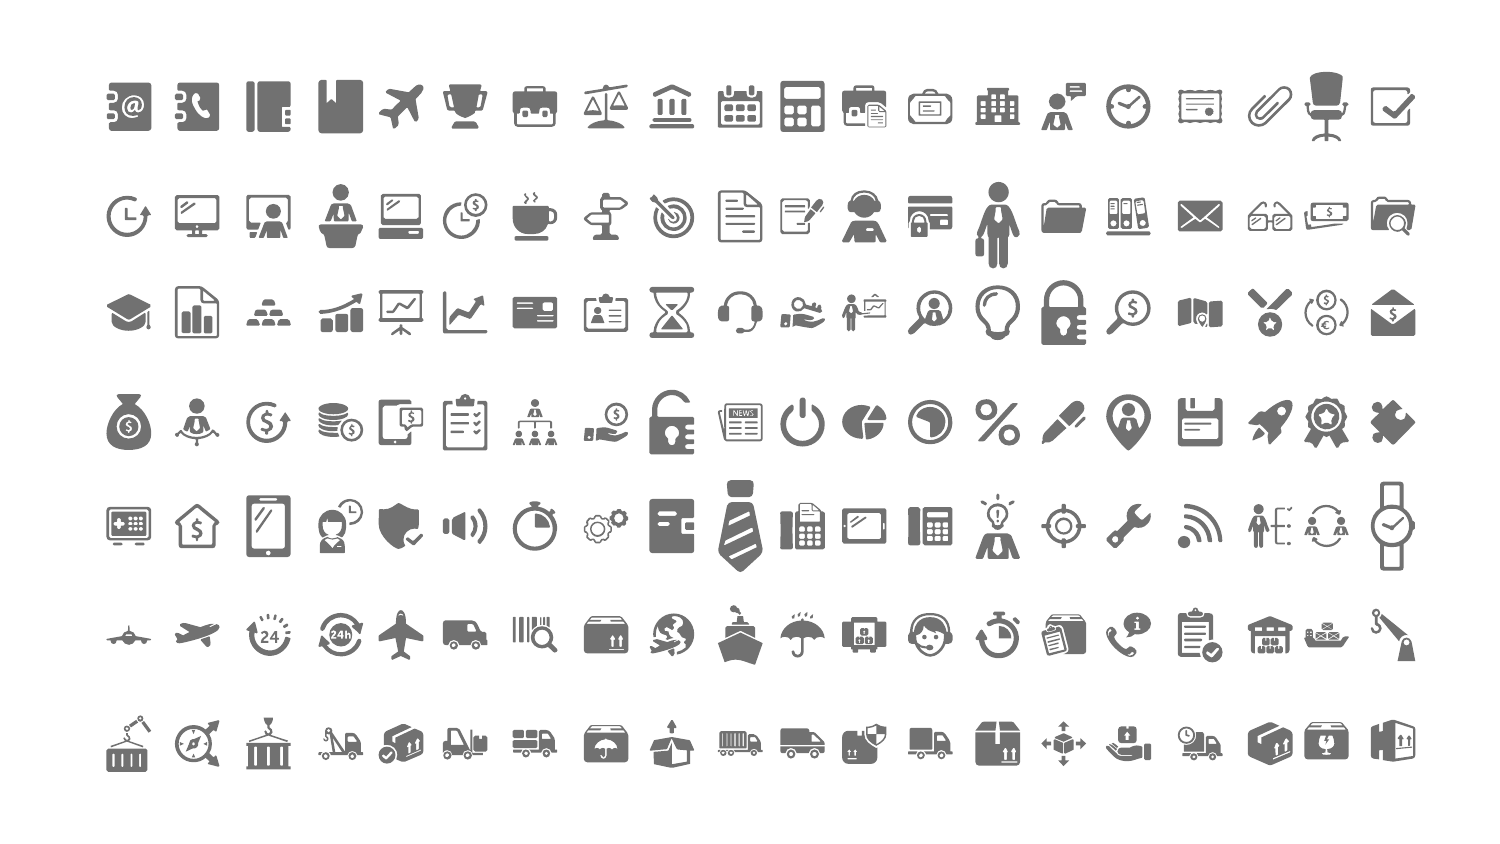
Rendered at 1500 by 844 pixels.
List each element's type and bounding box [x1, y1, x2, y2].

text_box [975, 721, 997, 731]
text_box [174, 82, 220, 132]
text_box [906, 290, 955, 335]
text_box [908, 612, 953, 657]
text_box [717, 85, 763, 128]
text_box [649, 498, 695, 554]
text_box [841, 404, 887, 441]
text_box [1053, 733, 1074, 754]
text_box [320, 612, 364, 647]
text_box [1247, 86, 1293, 127]
text_box [842, 723, 887, 764]
text_box [1144, 743, 1152, 761]
text_box [317, 183, 364, 249]
text_box [1105, 742, 1143, 762]
text_box [106, 293, 152, 331]
text_box [1247, 200, 1293, 232]
text_box [1041, 280, 1087, 345]
text_box [1247, 722, 1293, 766]
text_box [780, 746, 825, 759]
text_box [1118, 726, 1137, 744]
text_box [442, 727, 488, 760]
text_box [779, 502, 825, 550]
text_box [246, 401, 292, 444]
text_box [1370, 608, 1409, 642]
text_box [106, 506, 152, 546]
text_box [717, 479, 764, 573]
text_box [1304, 722, 1349, 760]
text_box [1075, 738, 1087, 750]
text_box [1202, 642, 1223, 663]
text_box [1303, 202, 1349, 231]
text_box [318, 727, 364, 761]
text_box [442, 620, 488, 650]
text_box [174, 194, 220, 238]
text_box [974, 493, 1021, 560]
text_box [717, 731, 763, 756]
text_box [246, 194, 291, 206]
text_box [841, 293, 887, 332]
text_box [106, 195, 152, 238]
text_box [1304, 289, 1349, 336]
text_box [246, 80, 291, 132]
text_box [841, 85, 887, 128]
text_box [174, 398, 220, 447]
text_box [1370, 481, 1416, 571]
text_box [442, 192, 488, 240]
text_box [1177, 397, 1223, 447]
text_box [1058, 755, 1070, 767]
text_box [1177, 726, 1223, 761]
text_box [442, 507, 488, 545]
text_box [246, 621, 291, 656]
text_box [907, 399, 953, 445]
text_box [1106, 626, 1137, 658]
text_box [1176, 89, 1224, 124]
text_box [519, 616, 524, 643]
text_box [378, 399, 424, 446]
text_box [583, 293, 629, 332]
text_box [442, 291, 488, 334]
text_box [717, 403, 763, 442]
text_box [717, 291, 763, 334]
text_box [660, 303, 684, 330]
text_box [1041, 503, 1087, 549]
text_box [1106, 290, 1153, 335]
text_box [1303, 396, 1350, 449]
text_box [649, 321, 695, 338]
text_box [442, 84, 488, 129]
text_box [512, 500, 558, 551]
text_box [731, 616, 750, 625]
text_box [583, 616, 629, 654]
text_box [378, 502, 424, 550]
text_box [1247, 288, 1293, 337]
text_box [922, 507, 953, 546]
text_box [667, 720, 677, 734]
text_box [842, 617, 887, 653]
text_box [975, 611, 1019, 659]
text_box [780, 397, 825, 447]
text_box [512, 85, 558, 127]
text_box [106, 733, 148, 772]
text_box [174, 720, 220, 767]
text_box [106, 625, 152, 645]
text_box [975, 87, 1021, 125]
text_box [378, 289, 424, 336]
text_box [583, 192, 628, 240]
text_box [1041, 82, 1087, 131]
text_box [649, 613, 695, 657]
text_box [106, 393, 152, 451]
text_box [1058, 721, 1070, 732]
text_box [583, 402, 630, 443]
text_box [245, 299, 292, 326]
text_box [1370, 289, 1416, 337]
text_box [1105, 393, 1152, 451]
text_box [512, 729, 558, 758]
text_box [729, 605, 742, 615]
text_box [1370, 400, 1416, 445]
text_box [975, 181, 1021, 269]
text_box [1177, 607, 1214, 657]
text_box [106, 82, 152, 132]
text_box [318, 498, 364, 554]
text_box [1247, 503, 1293, 549]
text_box [318, 79, 364, 134]
text_box [174, 622, 220, 648]
text_box [512, 191, 558, 241]
text_box [1304, 504, 1349, 548]
text_box [908, 731, 953, 760]
text_box [779, 296, 823, 328]
text_box [1106, 503, 1151, 548]
text_box [717, 626, 763, 665]
text_box [1105, 196, 1151, 236]
text_box [975, 285, 1021, 341]
text_box [1304, 628, 1349, 648]
text_box [649, 193, 695, 239]
text_box [649, 737, 695, 768]
text_box [246, 717, 291, 770]
text_box [246, 495, 291, 558]
text_box [318, 635, 362, 657]
text_box [379, 84, 424, 129]
text_box [318, 292, 364, 333]
text_box [907, 88, 953, 125]
text_box [174, 503, 220, 549]
text_box [583, 84, 629, 129]
text_box [1012, 617, 1020, 625]
text_box [1397, 637, 1416, 662]
text_box [512, 296, 558, 329]
text_box [908, 507, 921, 546]
text_box [1370, 196, 1416, 236]
text_box [1105, 84, 1151, 129]
text_box [1247, 397, 1296, 446]
text_box [907, 195, 953, 238]
text_box [1040, 399, 1087, 445]
text_box [318, 402, 364, 442]
text_box [1123, 612, 1152, 638]
text_box [1247, 616, 1293, 654]
text_box [975, 398, 1021, 446]
text_box [1177, 297, 1223, 328]
text_box [442, 393, 488, 451]
text_box [123, 715, 152, 733]
text_box [780, 197, 825, 235]
text_box [1041, 614, 1087, 656]
text_box [1177, 200, 1223, 232]
text_box [1177, 503, 1223, 549]
text_box [841, 190, 888, 243]
text_box [378, 724, 424, 764]
text_box [975, 732, 1021, 766]
text_box [780, 80, 825, 132]
text_box [909, 727, 933, 750]
text_box [780, 728, 825, 745]
text_box [1370, 719, 1416, 762]
text_box [982, 292, 999, 308]
text_box [512, 616, 516, 643]
text_box [1041, 199, 1087, 233]
text_box [249, 203, 289, 239]
text_box [174, 285, 220, 339]
text_box [378, 610, 424, 660]
text_box [998, 721, 1021, 731]
text_box [841, 508, 887, 544]
text_box [1041, 738, 1052, 750]
text_box [378, 193, 424, 239]
text_box [717, 190, 763, 243]
text_box [1304, 71, 1349, 142]
text_box [649, 286, 695, 307]
text_box [649, 84, 695, 129]
text_box [512, 398, 558, 446]
text_box [780, 618, 825, 658]
text_box [583, 508, 629, 544]
text_box [583, 725, 629, 763]
text_box [1321, 622, 1333, 631]
text_box [527, 616, 558, 653]
text_box [1370, 87, 1416, 126]
text_box [649, 389, 695, 455]
